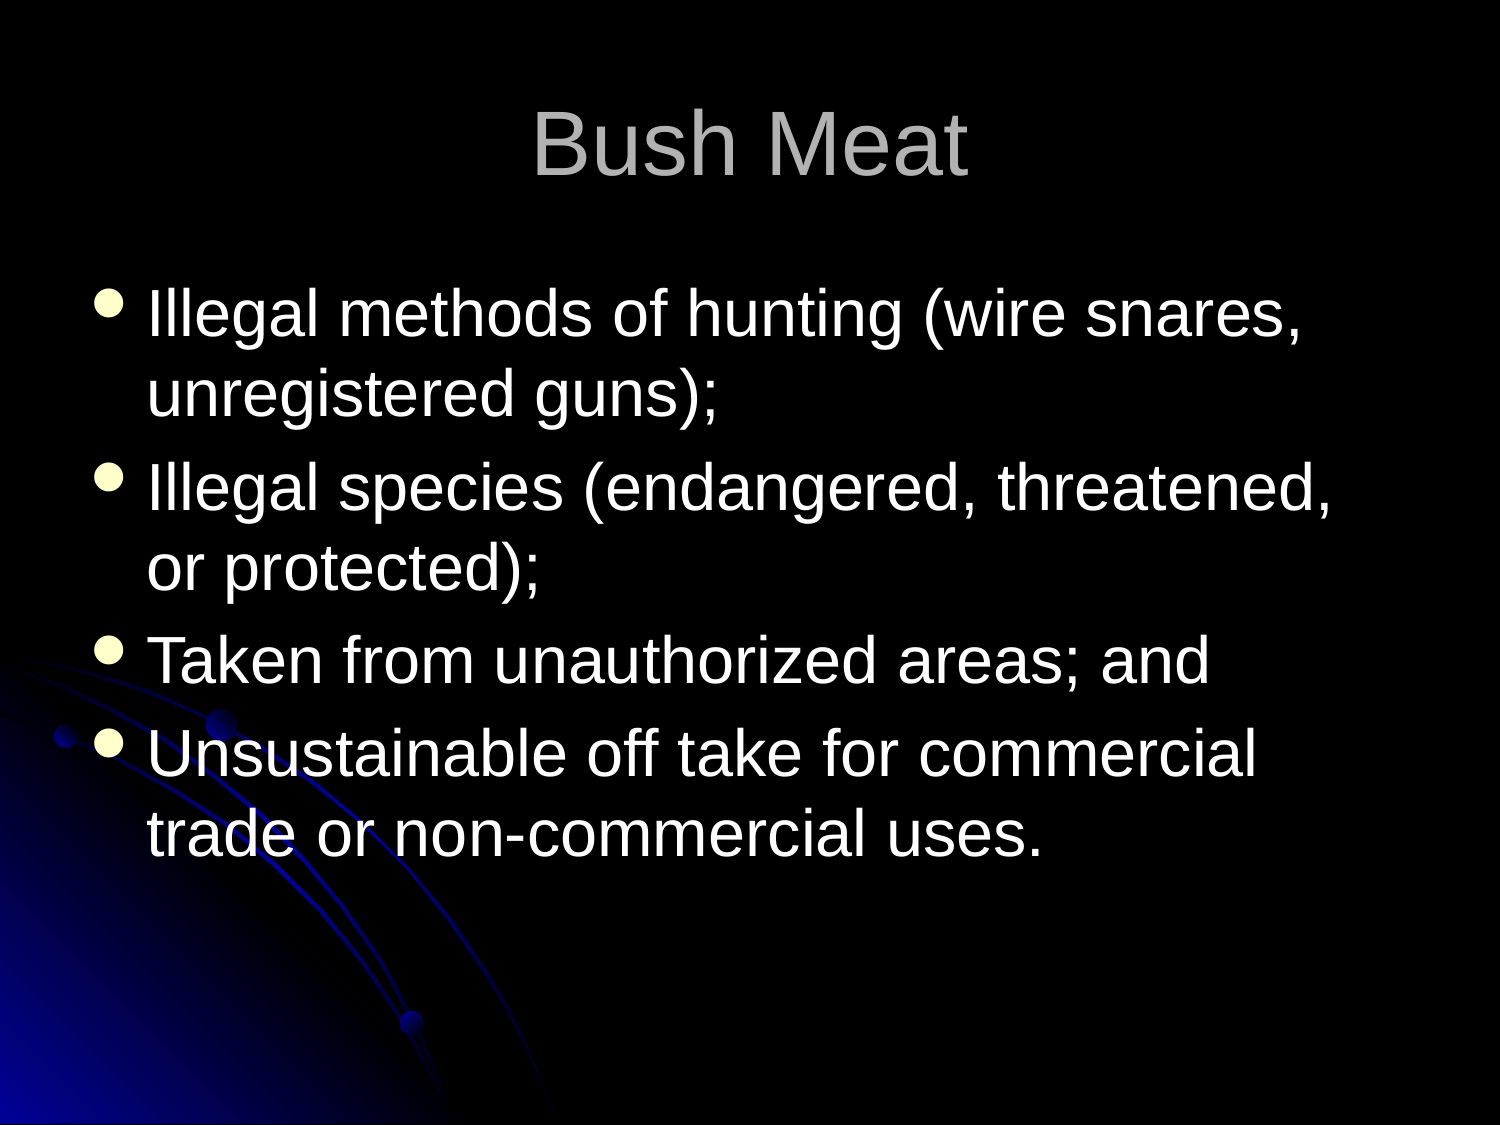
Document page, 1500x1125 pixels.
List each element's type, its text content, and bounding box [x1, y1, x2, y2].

list Illegal methods of hunting (wire snares, unregistered guns); Illegal species (endangered, threatened, or protected); Taken from unauthorized areas; and Unsustainable off take for commercial trade or non-commercial uses. [74, 262, 1426, 1006]
title Bush Meat [74, 45, 1426, 233]
